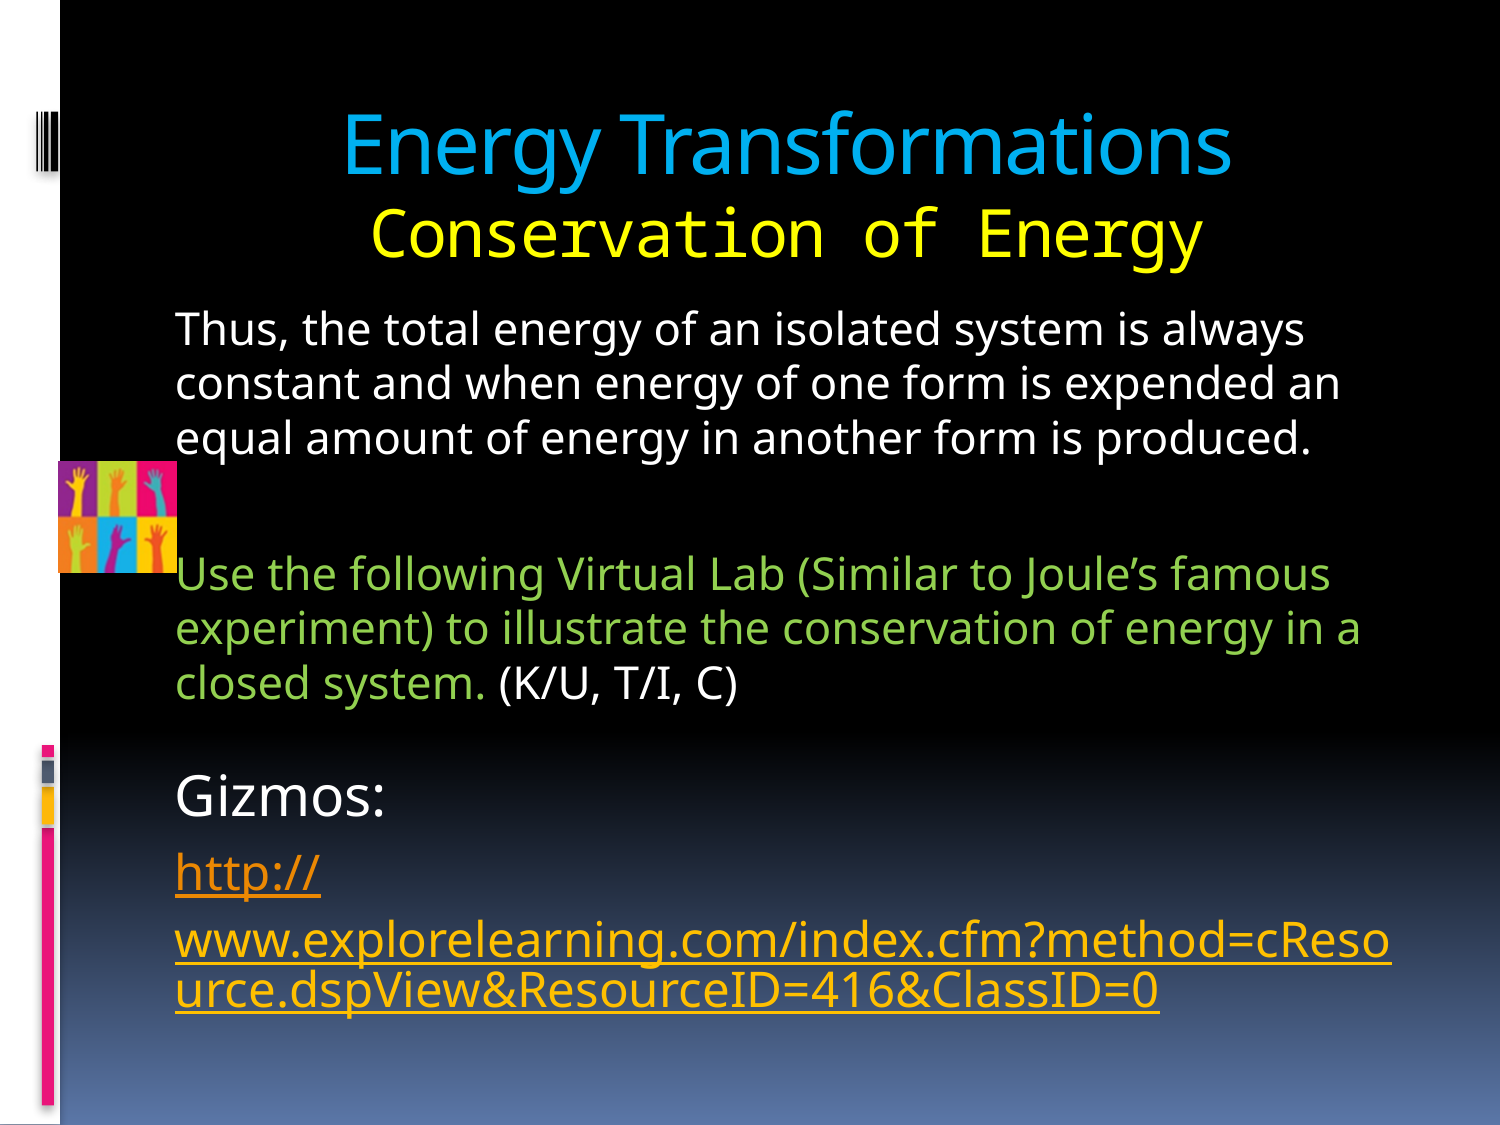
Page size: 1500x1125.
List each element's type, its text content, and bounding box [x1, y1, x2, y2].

title Energy Transformations Conservation of Energy [150, 83, 1425, 234]
list Thus, the total energy of an isolated system is always constant and when energy of one form is expended an equal amount of energy in another form is produced. Use the following Virtual Lab (Similar to Joule’s famous experiment) to illustrate the conservation of energy in a closed system. (K/U, T/I, C) Gizmos: http://www.explorelearning.com/index.cfm?method=cResource.dspView&ResourceID=416&ClassID=0 [150, 292, 1425, 1043]
picture [58, 461, 177, 574]
